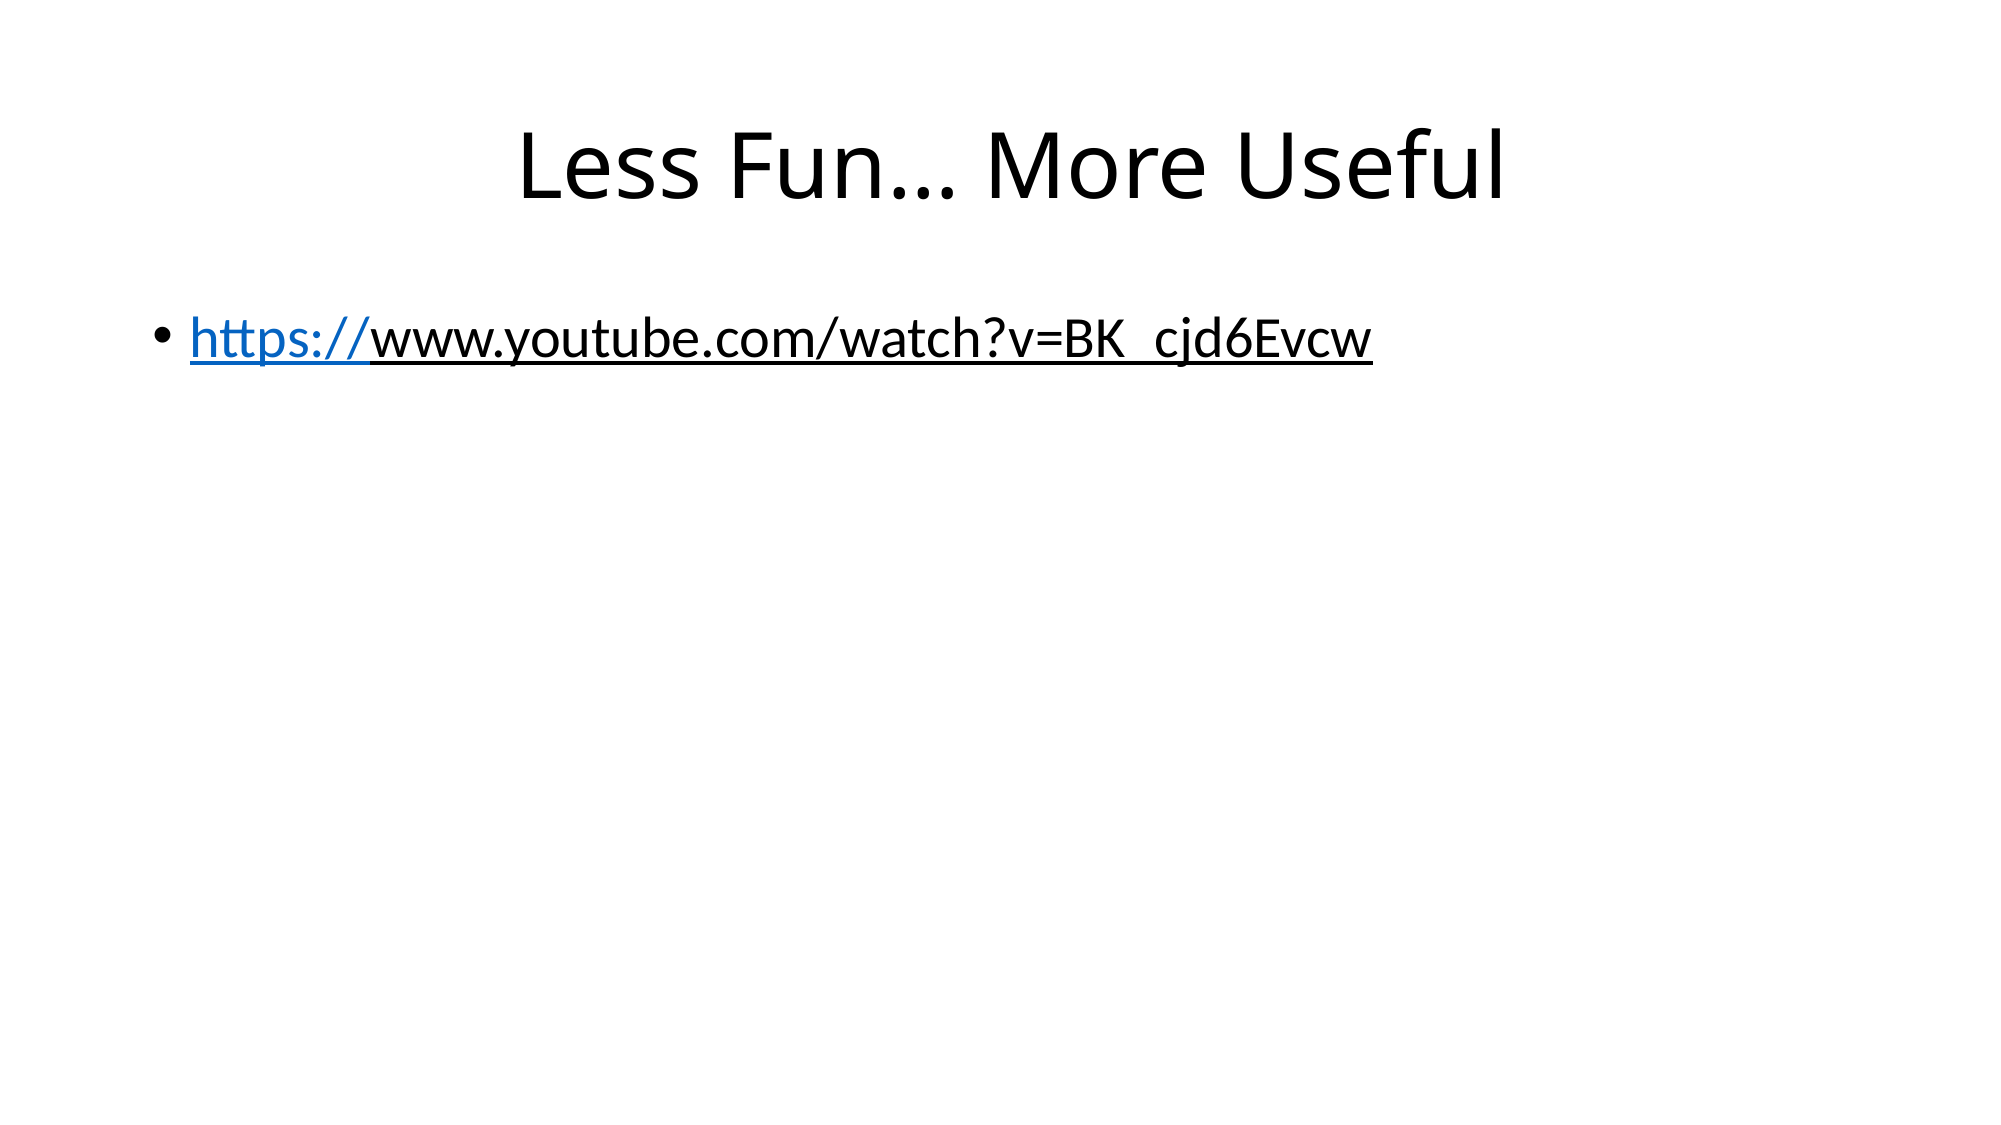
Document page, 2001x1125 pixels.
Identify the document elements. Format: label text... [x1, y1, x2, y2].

title Less Fun… More Useful [137, 59, 1863, 278]
list https://www.youtube.com/watch?v=BK_cjd6Evcw [137, 299, 1863, 1014]
